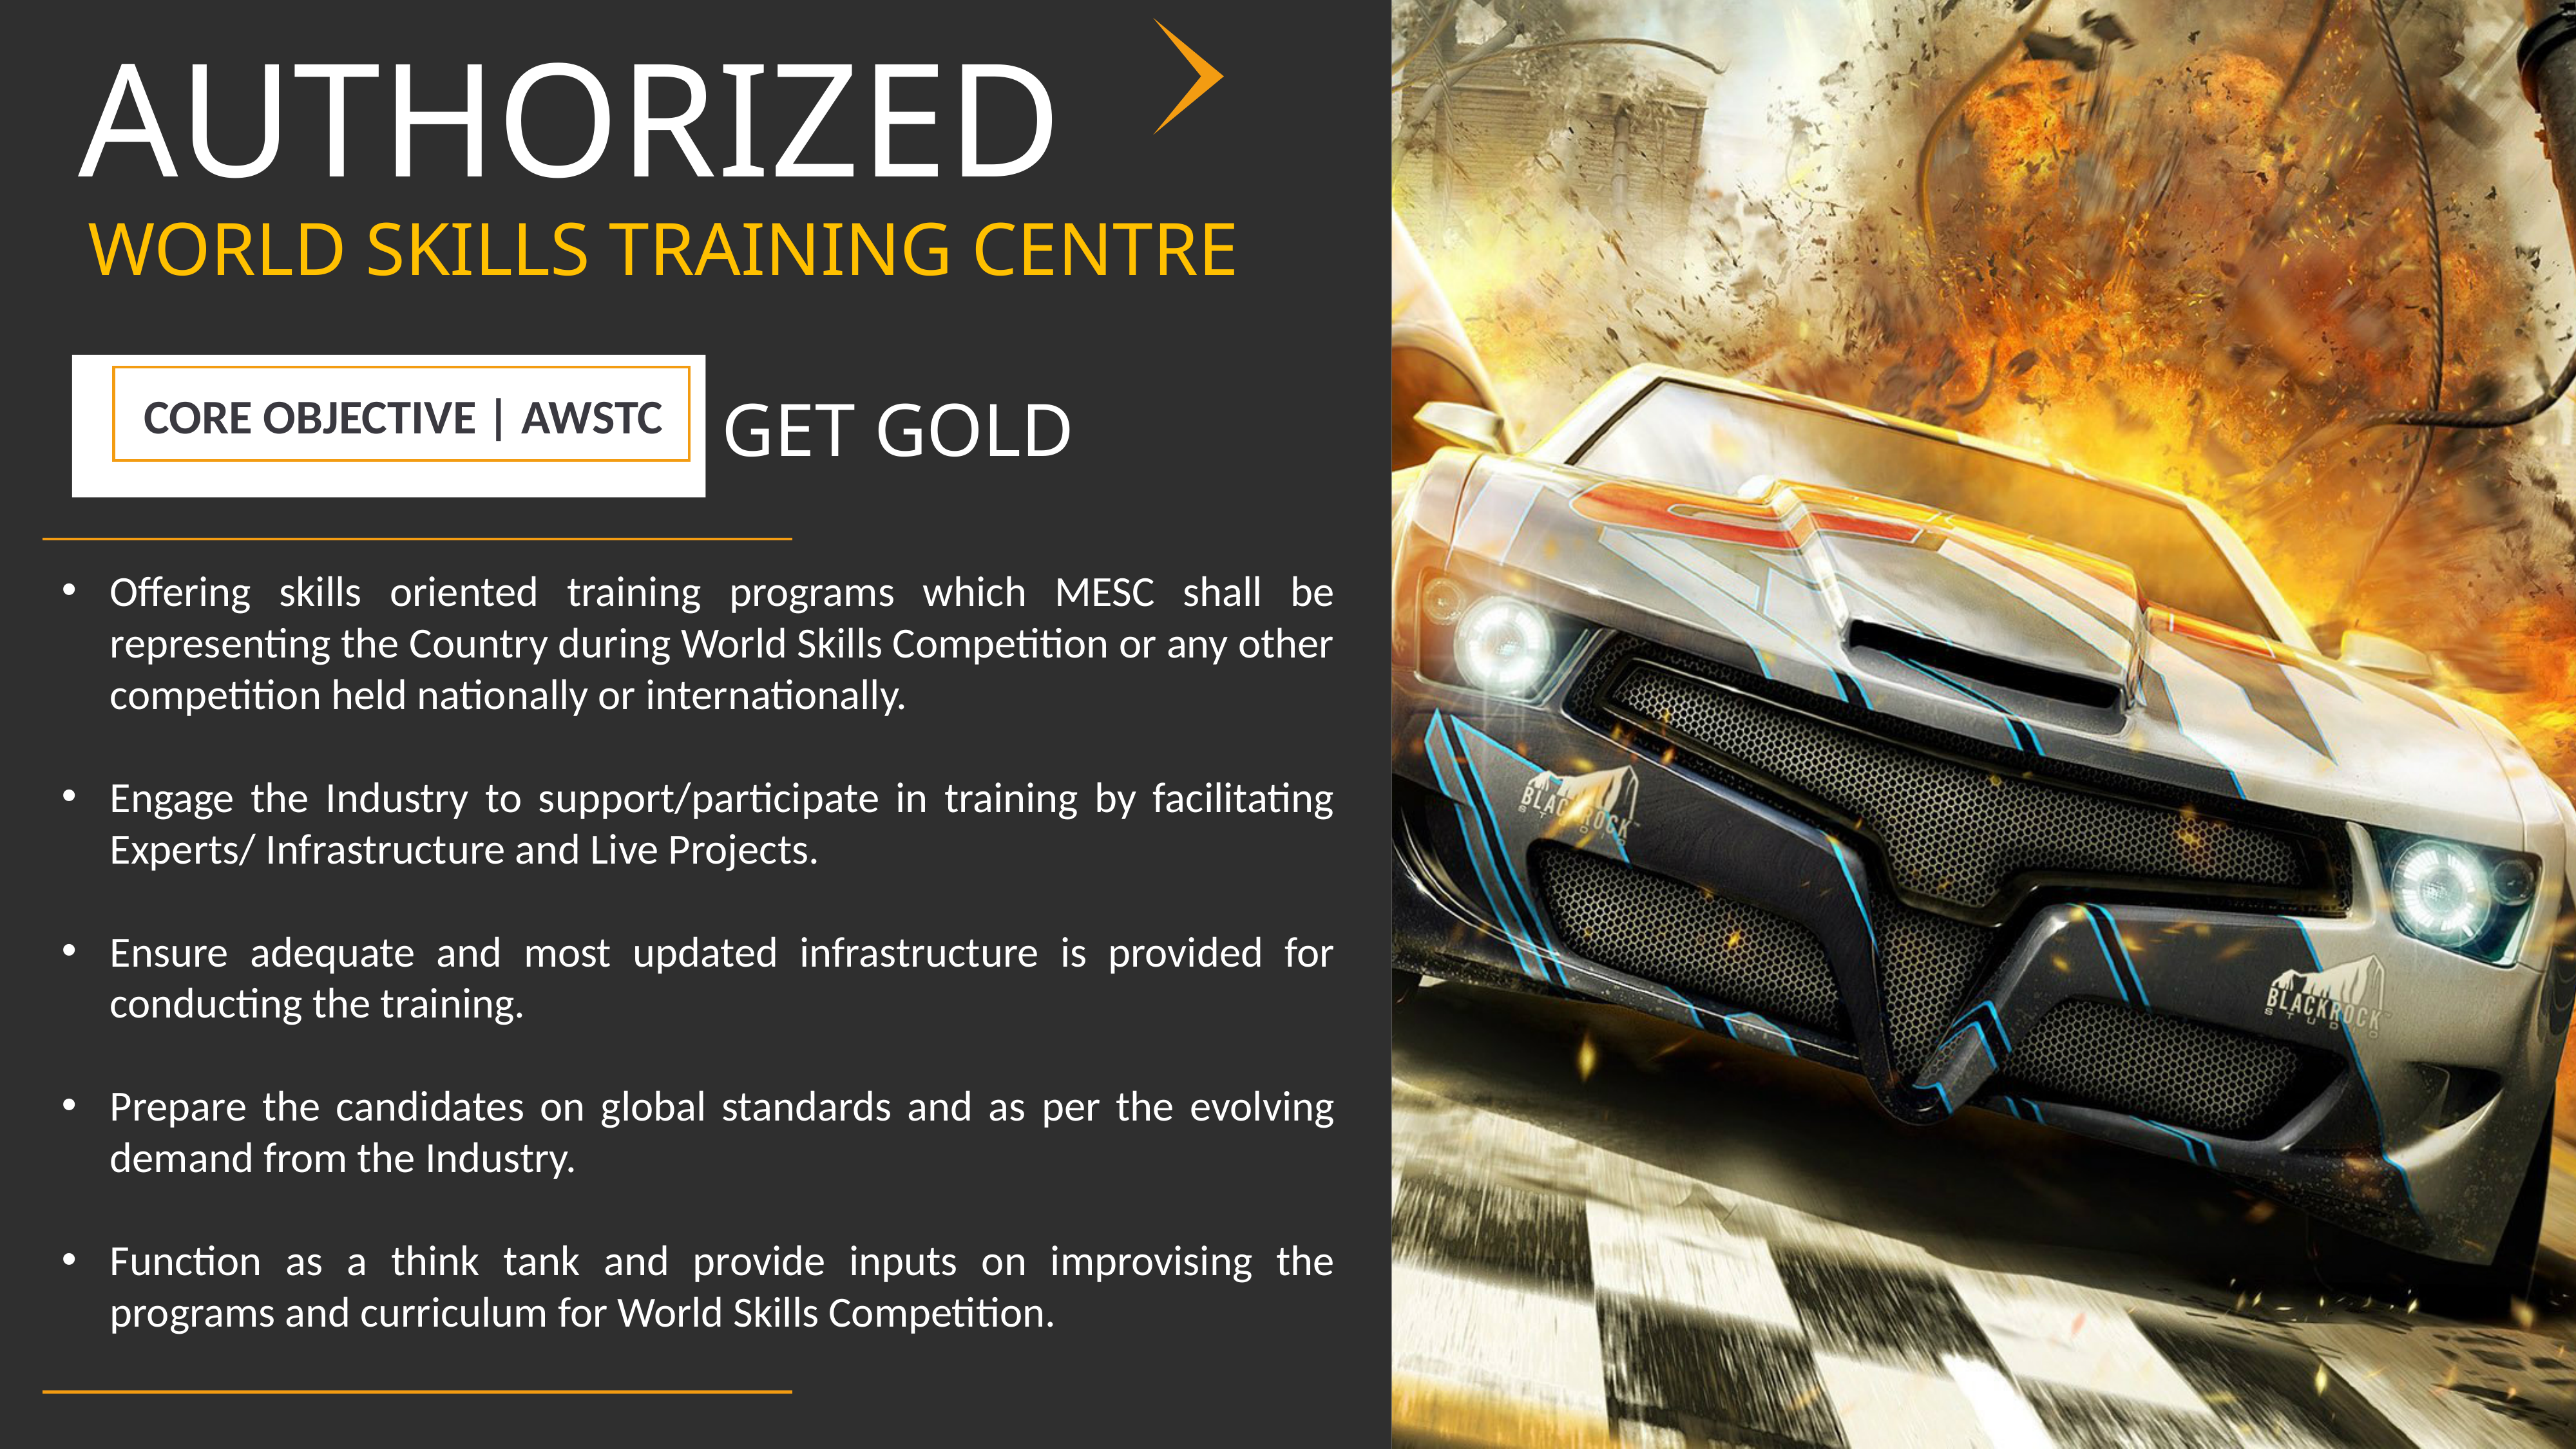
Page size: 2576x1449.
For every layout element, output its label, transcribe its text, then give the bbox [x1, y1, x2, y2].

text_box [113, 367, 690, 461]
picture [1391, 0, 2576, 1449]
text_box [72, 354, 707, 498]
text_box [0, 0, 1391, 1449]
text_box [1153, 17, 1224, 135]
text_box AUTHORIZED [59, 10, 1277, 218]
text_box WORLD SKILLS TRAINING CENTRE [68, 193, 1286, 299]
text_box GET GOLD [702, 374, 1142, 481]
text_box Offering skills oriented training programs which MESC shall be representing the Country during World Skills Competition or any other competition held nationally or internationally. Engage the Industry to support/participate in training by facilitating Experts/ Infrastructure and Live Projects. Ensure adequate and most updated infrastructure is provided for conducting the training. Prepare the candidates on global standards and as per the evolving demand from the Industry. Function as a think tank and provide inputs on improvising the programs and curriculum for World Skills Competition. [42, 553, 1355, 1448]
